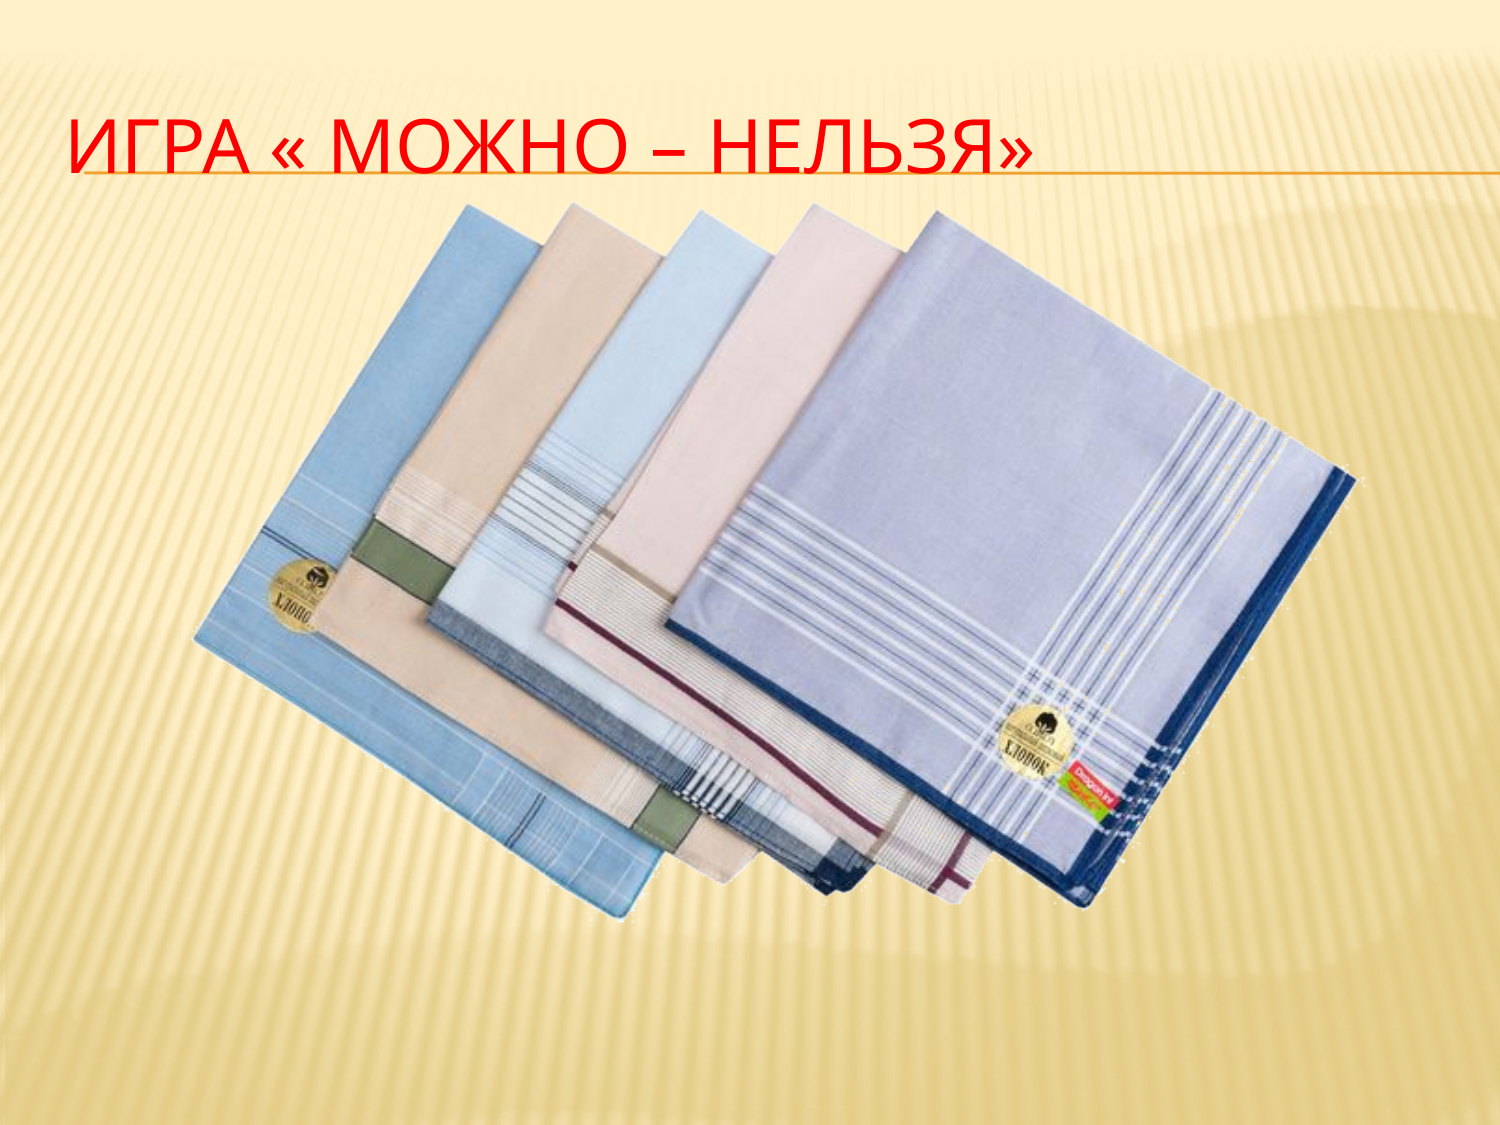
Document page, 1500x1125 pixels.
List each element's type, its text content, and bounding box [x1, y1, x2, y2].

picture [159, 147, 1386, 964]
title Игра « Можно – Нельзя» [49, 75, 1475, 213]
